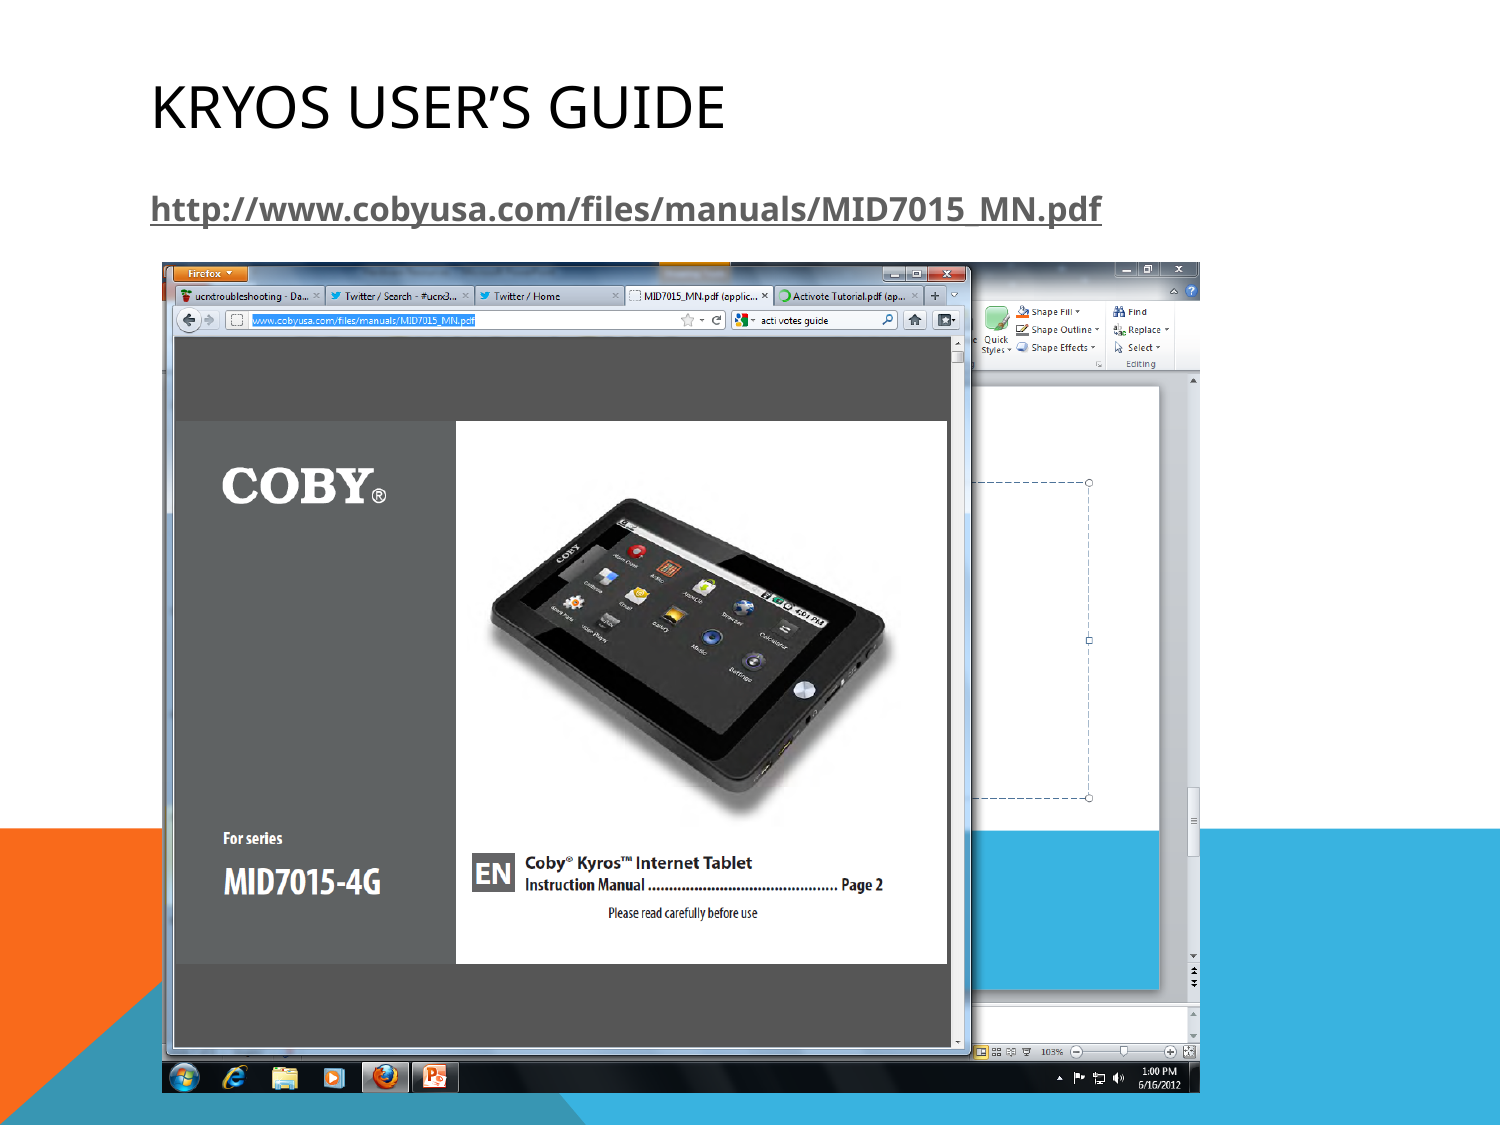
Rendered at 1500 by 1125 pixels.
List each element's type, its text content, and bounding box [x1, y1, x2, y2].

picture [162, 262, 1201, 1093]
list http://www.cobyusa.com/files/manuals/MID7015_MN.pdf [135, 180, 1369, 768]
title Kryos User’s Guide [135, 60, 1369, 150]
